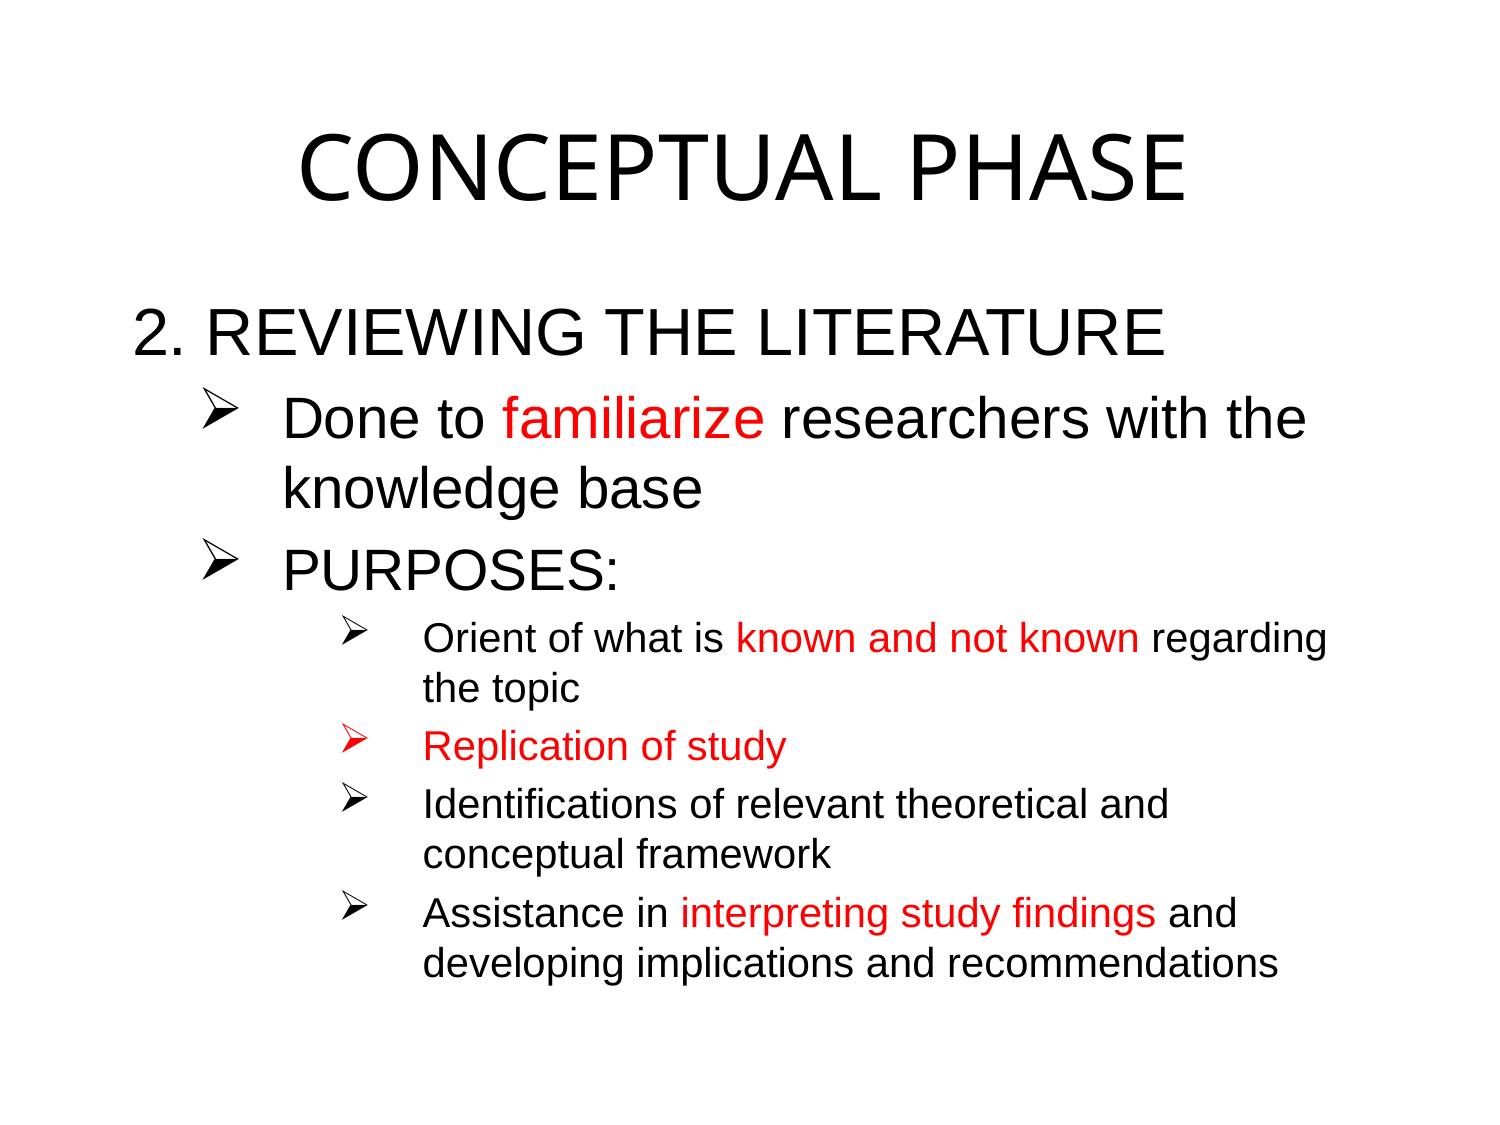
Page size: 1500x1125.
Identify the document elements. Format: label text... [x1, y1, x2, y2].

title CONCEPTUAL PHASE [105, 70, 1381, 258]
list 2. REVIEWING THE LITERATURE Done to familiarize researchers with the knowledge base PURPOSES: Orient of what is known and not known regarding the topic Replication of study Identifications of relevant theoretical and conceptual framework Assistance in interpreting study findings and developing implications and recommendations [117, 281, 1393, 1011]
